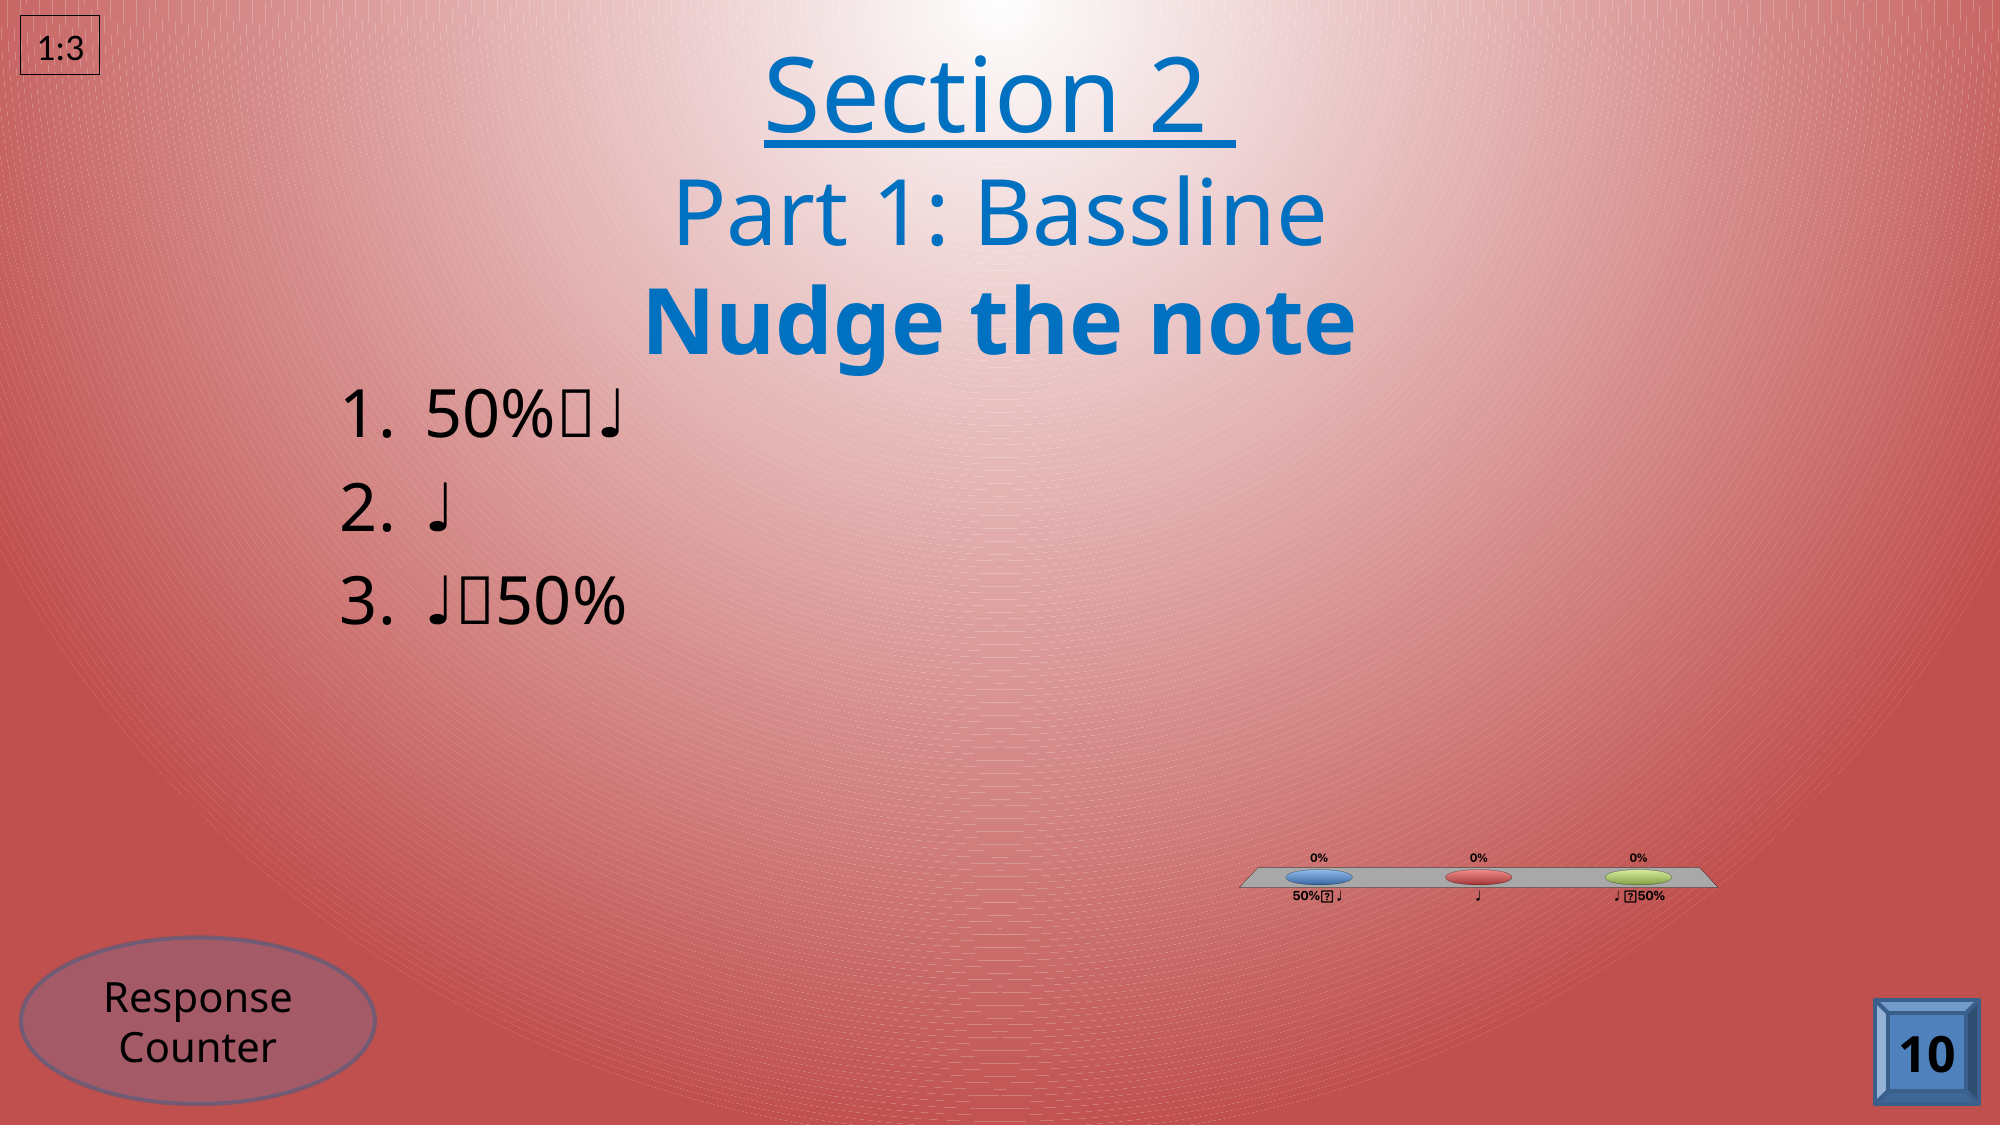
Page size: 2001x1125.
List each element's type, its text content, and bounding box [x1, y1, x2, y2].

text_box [1874, 999, 1980, 1105]
picture [1238, 328, 1738, 904]
text_box 1:3 [20, 15, 100, 75]
list 50%♩ ♩ ♩50% [324, 424, 1000, 766]
text_box Response Counter [18, 935, 378, 1107]
title Section 2 Part 1: Bassline Nudge the note [99, 20, 1900, 424]
